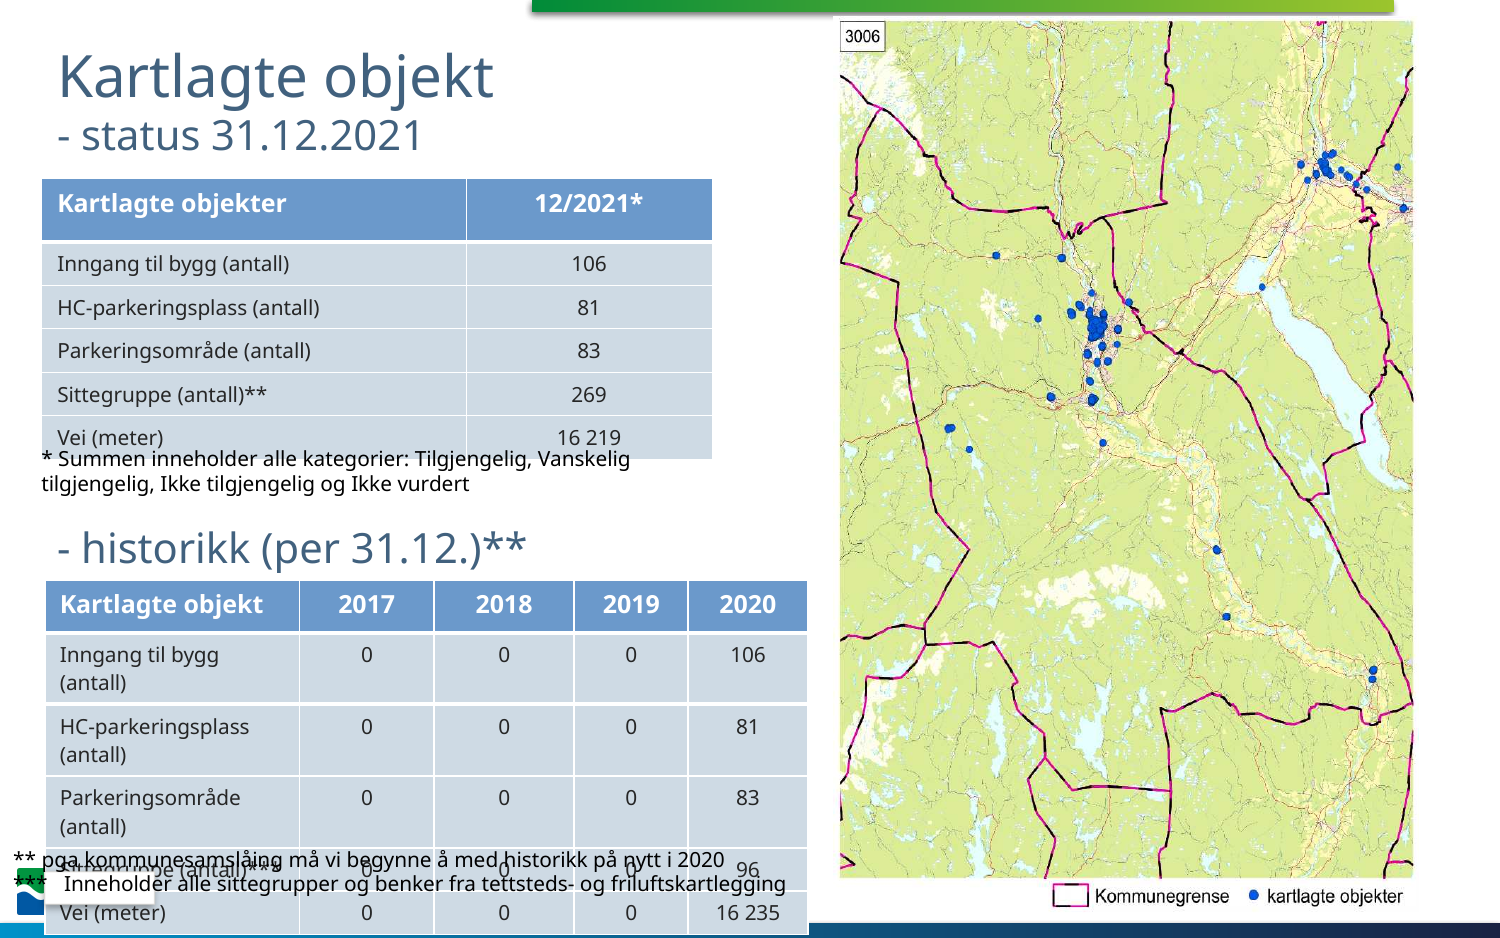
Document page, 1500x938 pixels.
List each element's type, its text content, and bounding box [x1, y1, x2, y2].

text_box ** pga kommunesamslåing må vi begynne å med historikk på nytt i 2020 *** Inneholder alle sittegrupper og benker fra tettsteds- og friluftskartlegging [0, 838, 802, 904]
table_cell 0 [300, 635, 433, 702]
table_cell Inngang til bygg (antall) [42, 244, 466, 285]
table_cell 0 [300, 904, 433, 934]
table_cell 0 [435, 706, 573, 775]
table_cell 106 [689, 635, 807, 702]
table_cell 0 [575, 635, 687, 702]
table_cell 269 [467, 373, 712, 415]
table_cell Sittegruppe (antall)** [42, 373, 466, 415]
table_header 2018 [435, 581, 573, 631]
table_header 2019 [575, 581, 687, 631]
table_cell 0 [435, 904, 573, 934]
table_cell Vei (meter) [42, 416, 466, 438]
table_cell 83 [689, 777, 807, 847]
table_cell 106 [467, 244, 712, 285]
table_cell Vei (meter) [46, 904, 299, 934]
table_cell 81 [467, 286, 712, 328]
table_cell Inngang til bygg (antall) [46, 635, 299, 702]
text_box * Summen inneholder alle kategorier: Tilgjengelig, Vanskelig tilgjengelig, Ikke tilgjengelig og Ikke vurdert [26, 438, 711, 504]
table_cell 81 [689, 706, 807, 775]
table_cell 96 [802, 849, 807, 890]
table_cell HC-parkeringsplass (antall) [46, 706, 299, 775]
table_cell 0 [435, 777, 573, 838]
table_cell HC-parkeringsplass (antall) [42, 286, 466, 328]
table_header Kartlagte objekt [46, 581, 299, 631]
text_box Kartlagte objekt - status 31.12.2021 [42, 24, 828, 167]
table_cell 0 [575, 777, 687, 838]
table_cell 0 [300, 706, 433, 775]
table_cell 0 [575, 904, 687, 934]
table_cell 83 [467, 329, 712, 372]
table_cell 0 [300, 777, 433, 838]
table_header 12/2021* [467, 179, 712, 240]
table_cell Parkeringsområde (antall) [46, 777, 299, 838]
table_header Kartlagte objekter [42, 179, 466, 240]
table_cell 0 [575, 706, 687, 775]
table_header 2020 [689, 581, 807, 631]
picture [833, 16, 1419, 913]
table_header 2017 [300, 581, 433, 631]
table_cell 0 [435, 635, 573, 702]
table_cell Parkeringsområde (antall) [42, 329, 466, 372]
table_cell 16 219 [467, 416, 712, 459]
text_box - historikk (per 31.12.)** [42, 496, 828, 580]
table_cell 16 235 [689, 892, 807, 934]
